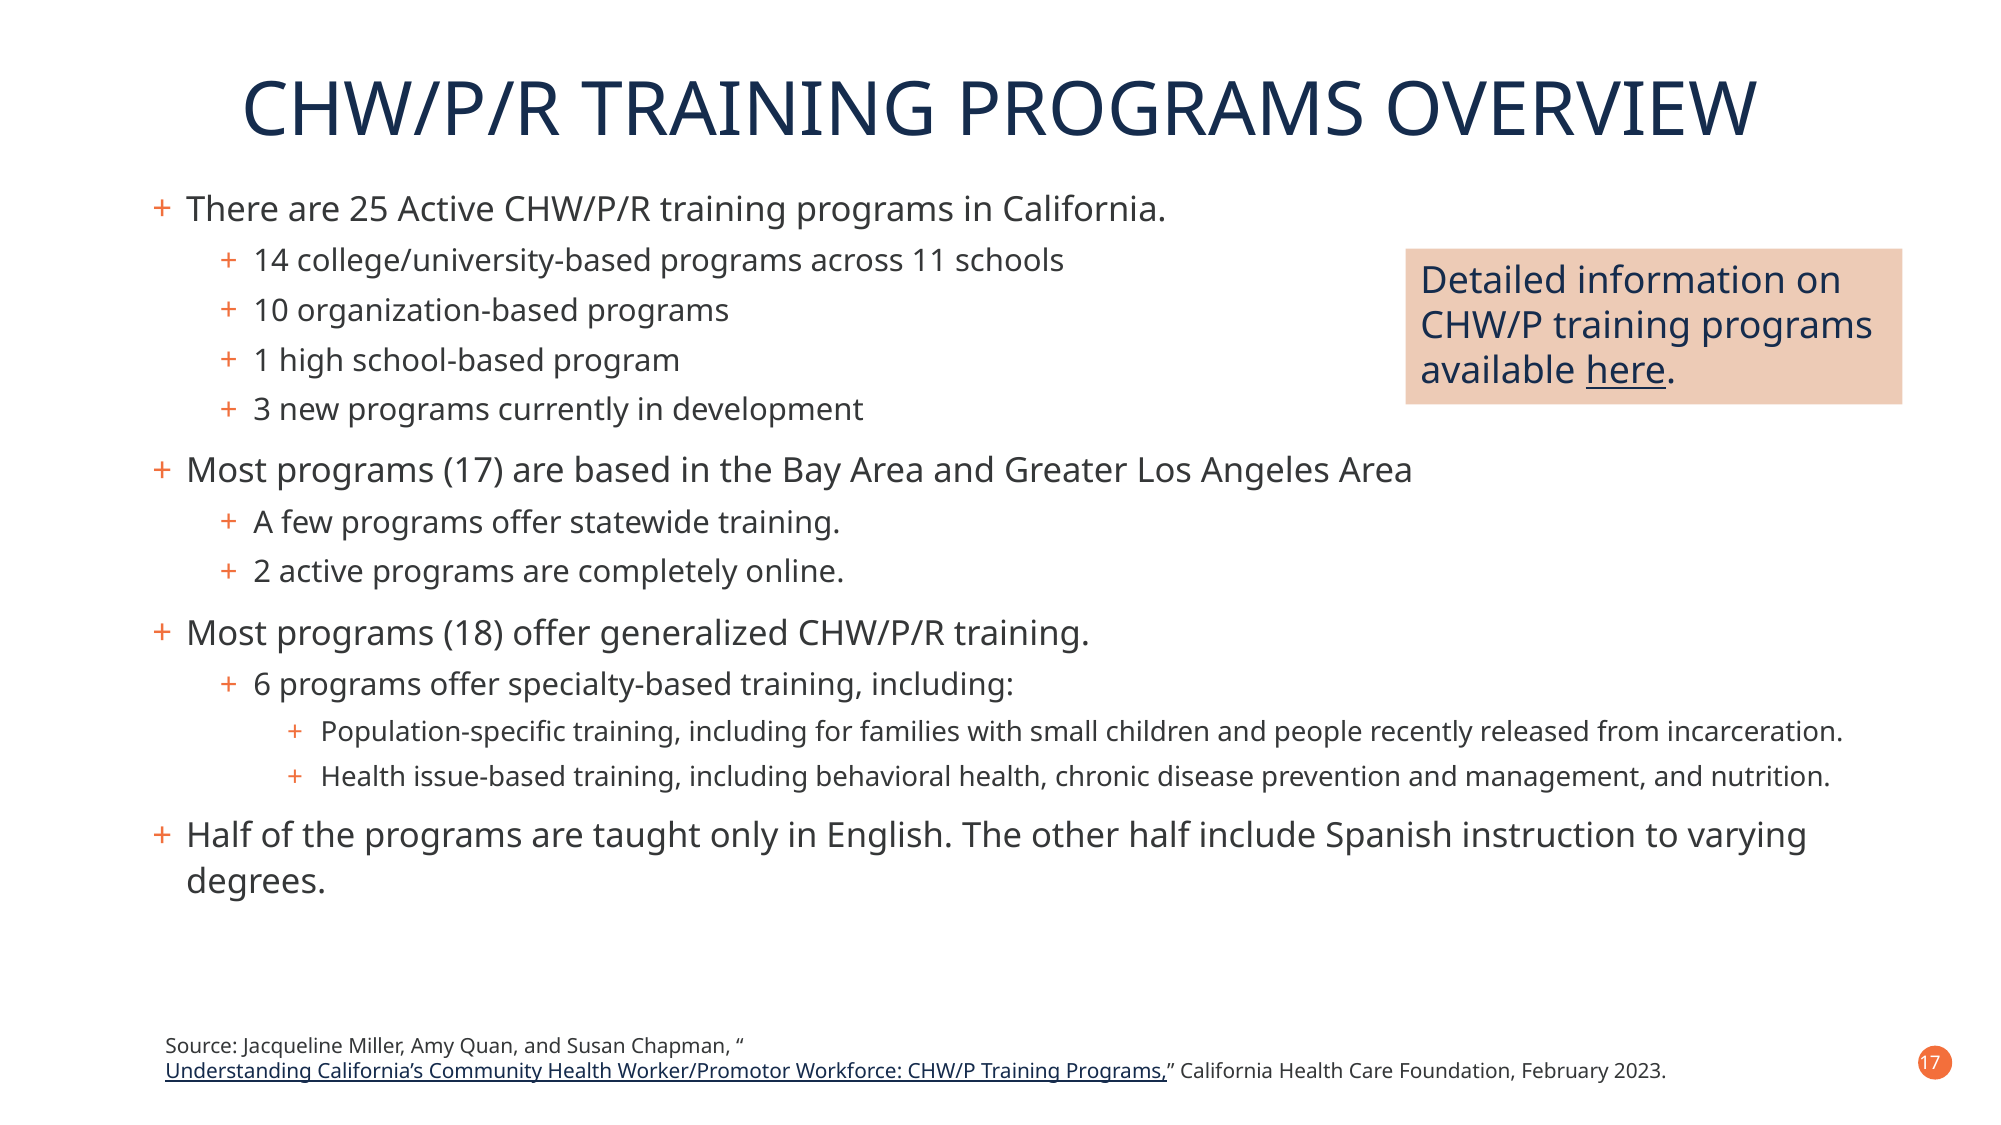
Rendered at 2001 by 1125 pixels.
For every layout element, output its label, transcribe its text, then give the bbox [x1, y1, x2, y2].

text_box Detailed information on CHW/P training programs available here. [1405, 248, 1903, 405]
text_box Source: Jacqueline Miller, Amy Quan, and Susan Chapman, “Understanding California’s Community Health Worker/Promotor Workforce: CHW/P Training Programs,” California Health Care Foundation, February 2023. [150, 1025, 1711, 1094]
list There are 25 Active CHW/P/R training programs in California. 14 college/university-based programs across 11 schools 10 organization-based programs 1 high school-based program 3 new programs currently in development Most programs (17) are based in the Bay Area and Greater Los Angeles Area A few programs offer statewide training. 2 active programs are completely online. Most programs (18) offer generalized CHW/P/R training. 6 programs offer specialty-based training, including: Population-specific training, including for families with small children and people recently released from incarceration. Health issue-based training, including behavioral health, chronic disease prevention and management, and nutrition. Half of the programs are taught only in English. The other half include Spanish instruction to varying degrees. [137, 175, 1863, 984]
title CHW/P/R Training Programs OVERVIEW [137, 57, 1863, 165]
